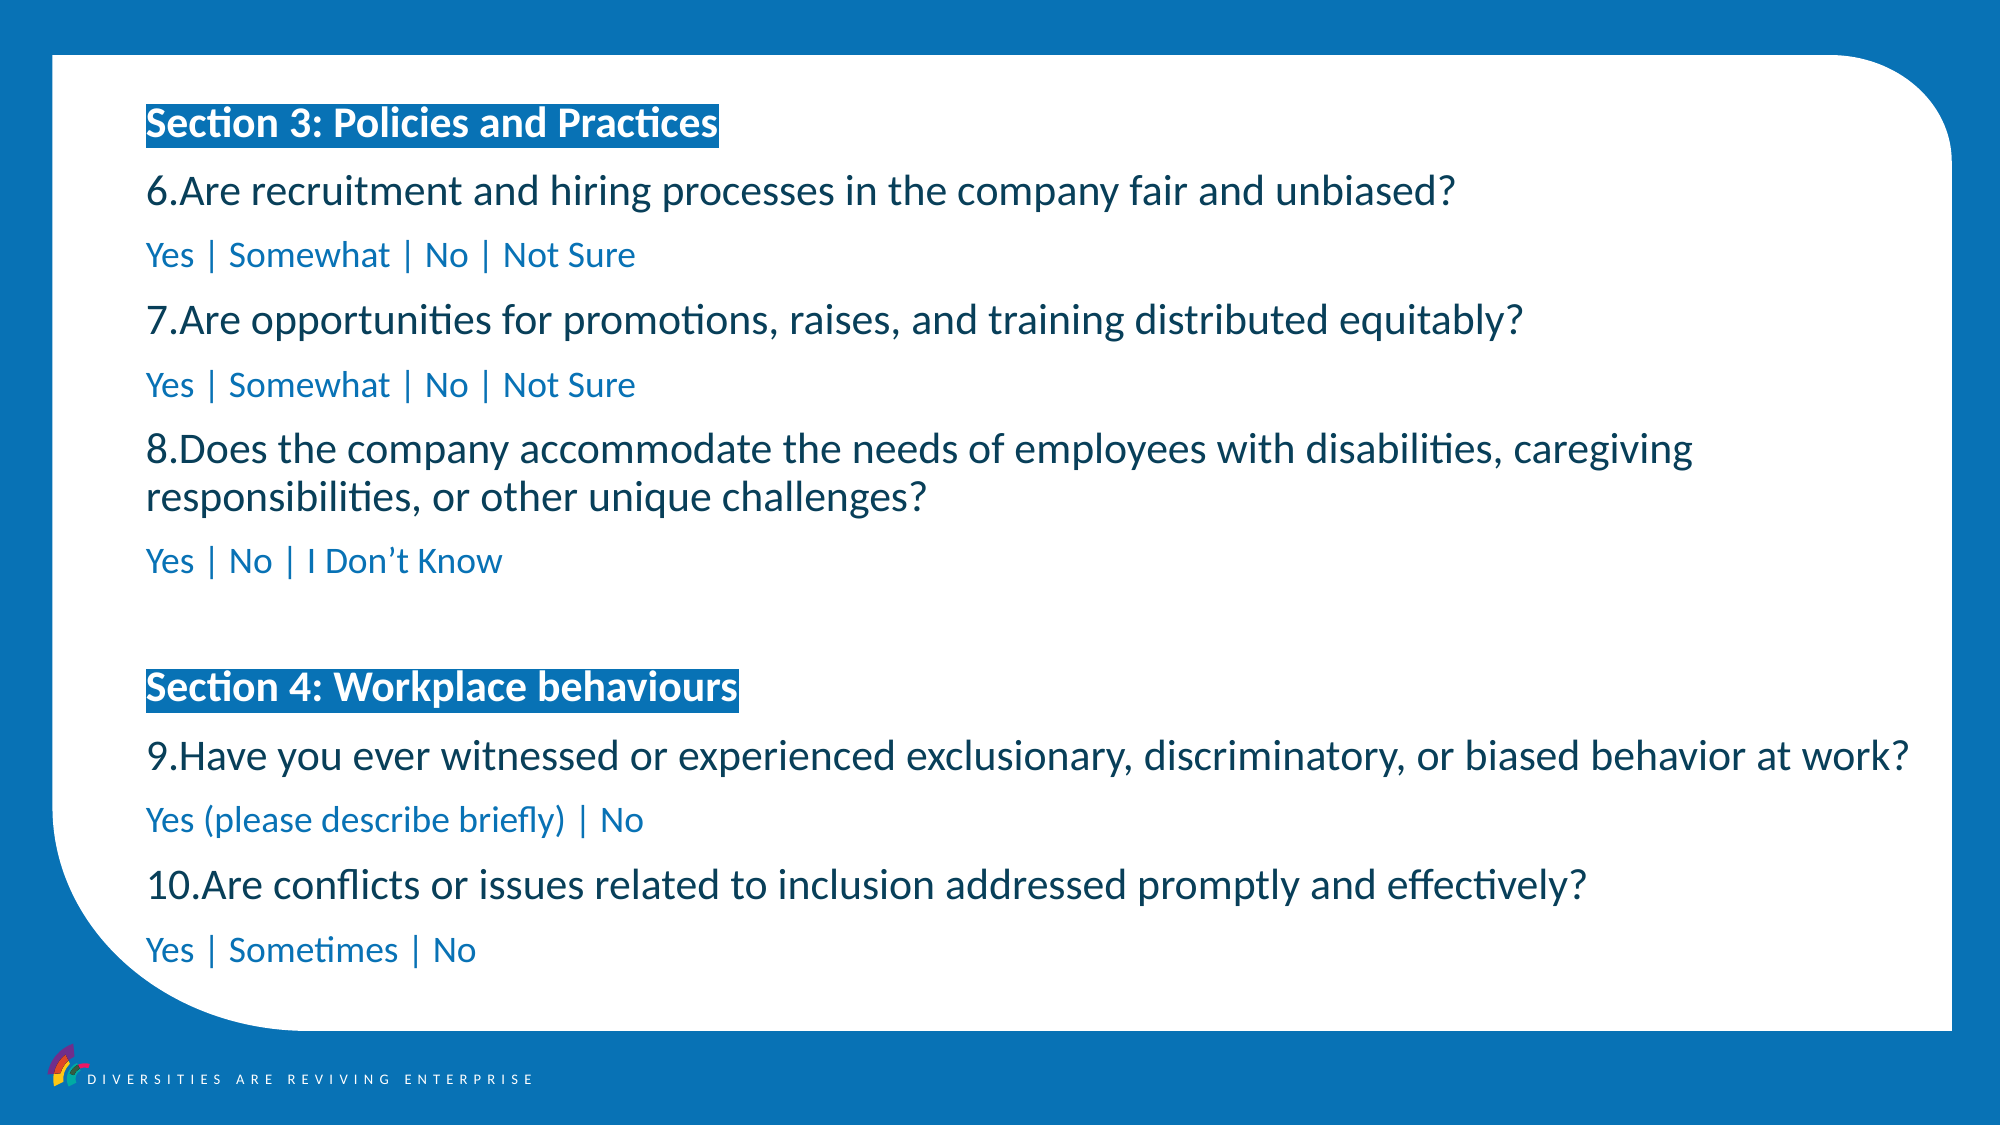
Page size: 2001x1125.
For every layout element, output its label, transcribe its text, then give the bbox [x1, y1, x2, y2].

list Section 3: Policies and Practices 6.Are recruitment and hiring processes in the company fair and unbiased? Yes | Somewhat | No | Not Sure 7.Are opportunities for promotions, raises, and training distributed equitably? Yes | Somewhat | No | Not Sure 8.Does the company accommodate the needs of employees with disabilities, caregiving responsibilities, or other unique challenges? Yes | No | I Don’t Know Section 4: Workplace behaviours 9.Have you ever witnessed or experienced exclusionary, discriminatory, or biased behavior at work? Yes (please describe briefly) | No 10.Are conflicts or issues related to inclusion addressed promptly and effectively? Yes | Sometimes | No [130, 91, 1950, 724]
